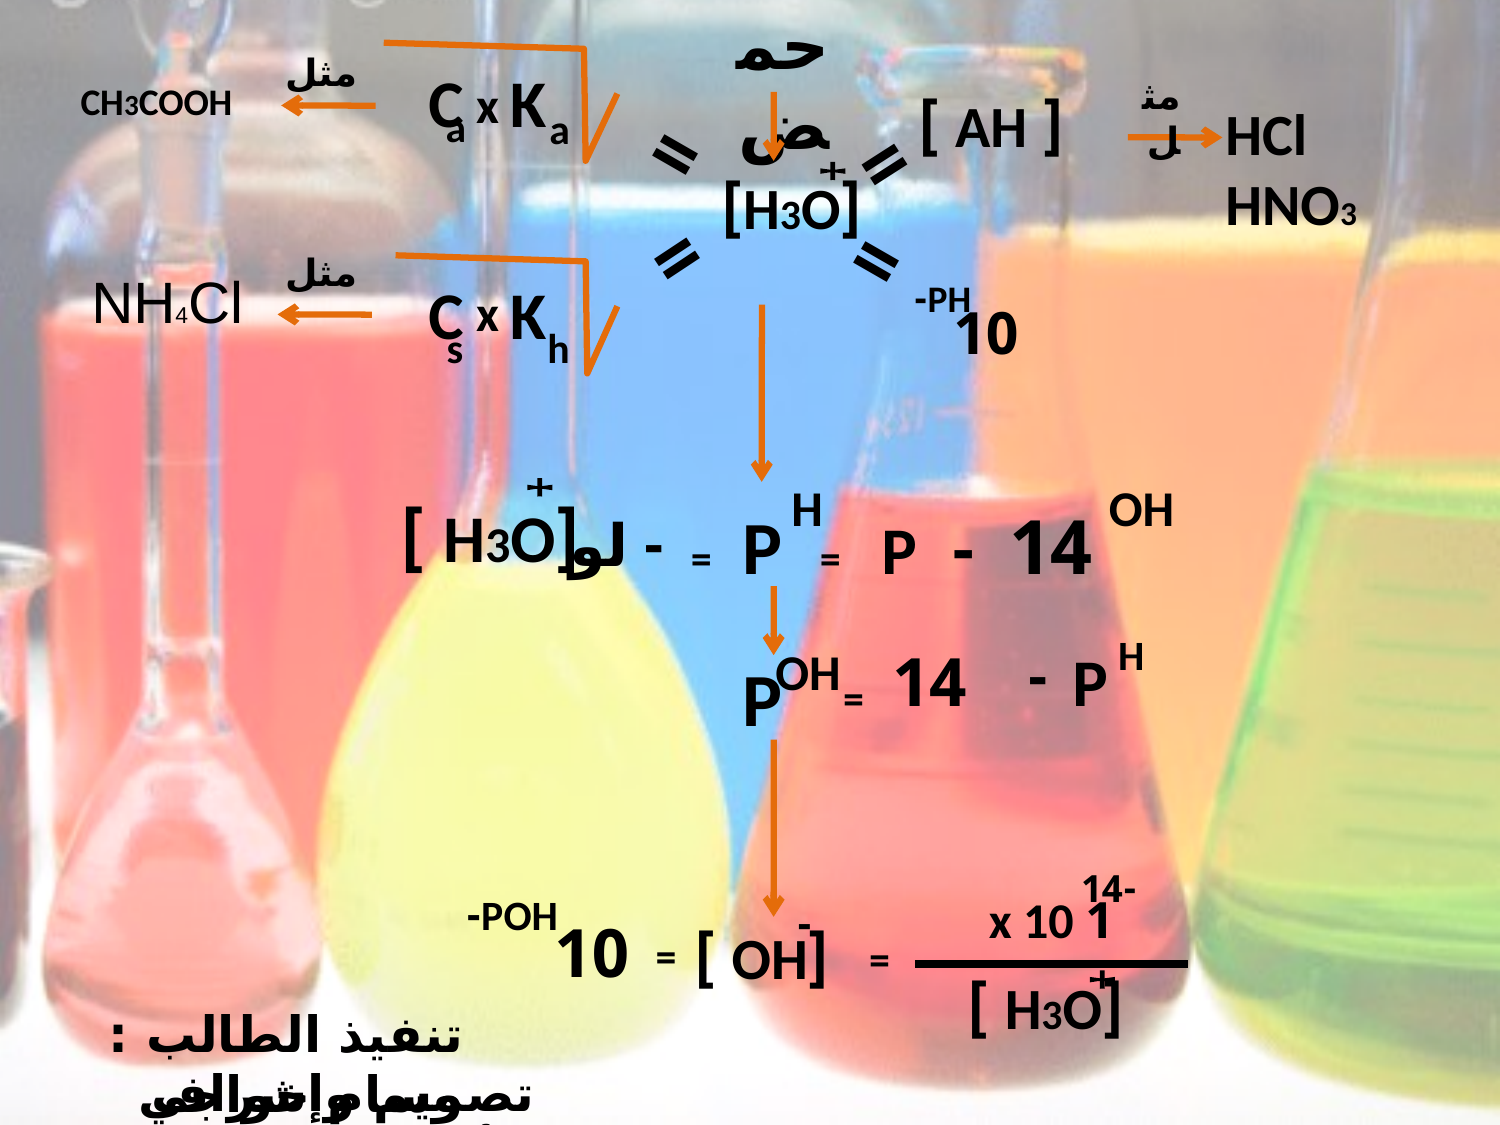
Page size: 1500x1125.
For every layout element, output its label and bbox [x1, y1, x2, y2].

text_box [972, 620, 1160, 729]
text_box [430, 881, 644, 1081]
picture [0, 0, 1500, 1125]
text_box [855, 468, 1189, 601]
text_box [383, 42, 618, 162]
text_box [395, 255, 618, 381]
text_box [891, 266, 1034, 376]
text_box [647, 890, 846, 1001]
